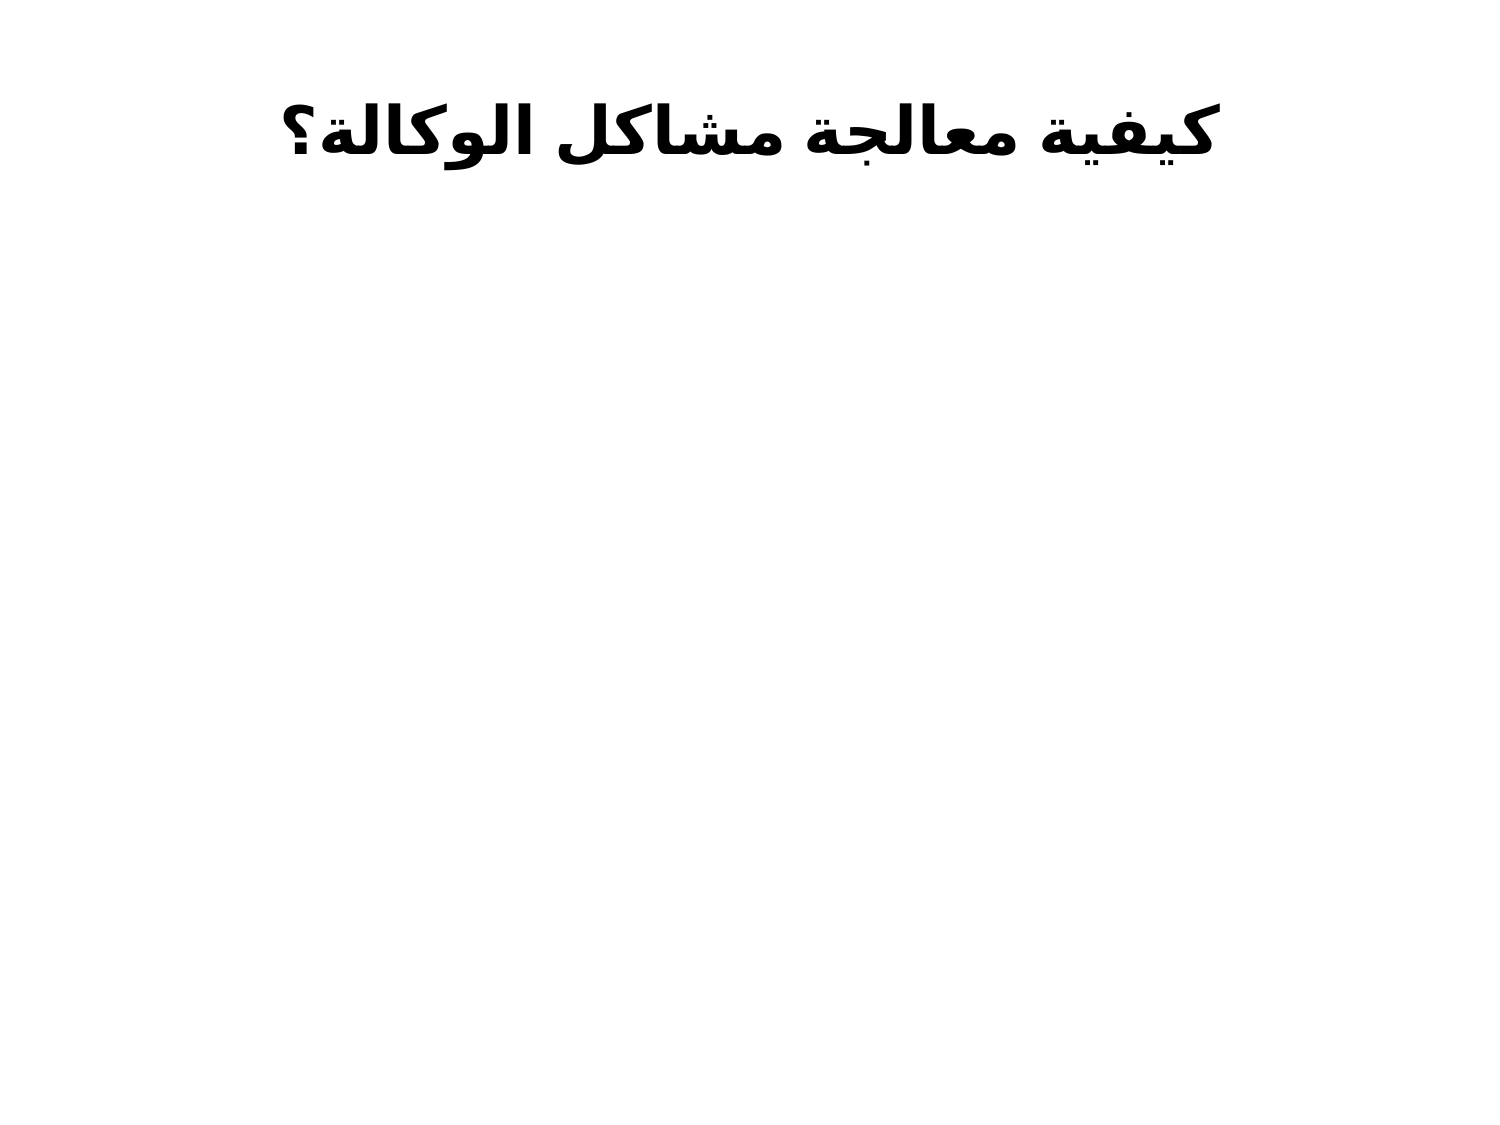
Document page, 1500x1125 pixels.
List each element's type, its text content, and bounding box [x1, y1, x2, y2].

title كيفية معالجة مشاكل الوكالة؟ [72, 41, 1428, 215]
